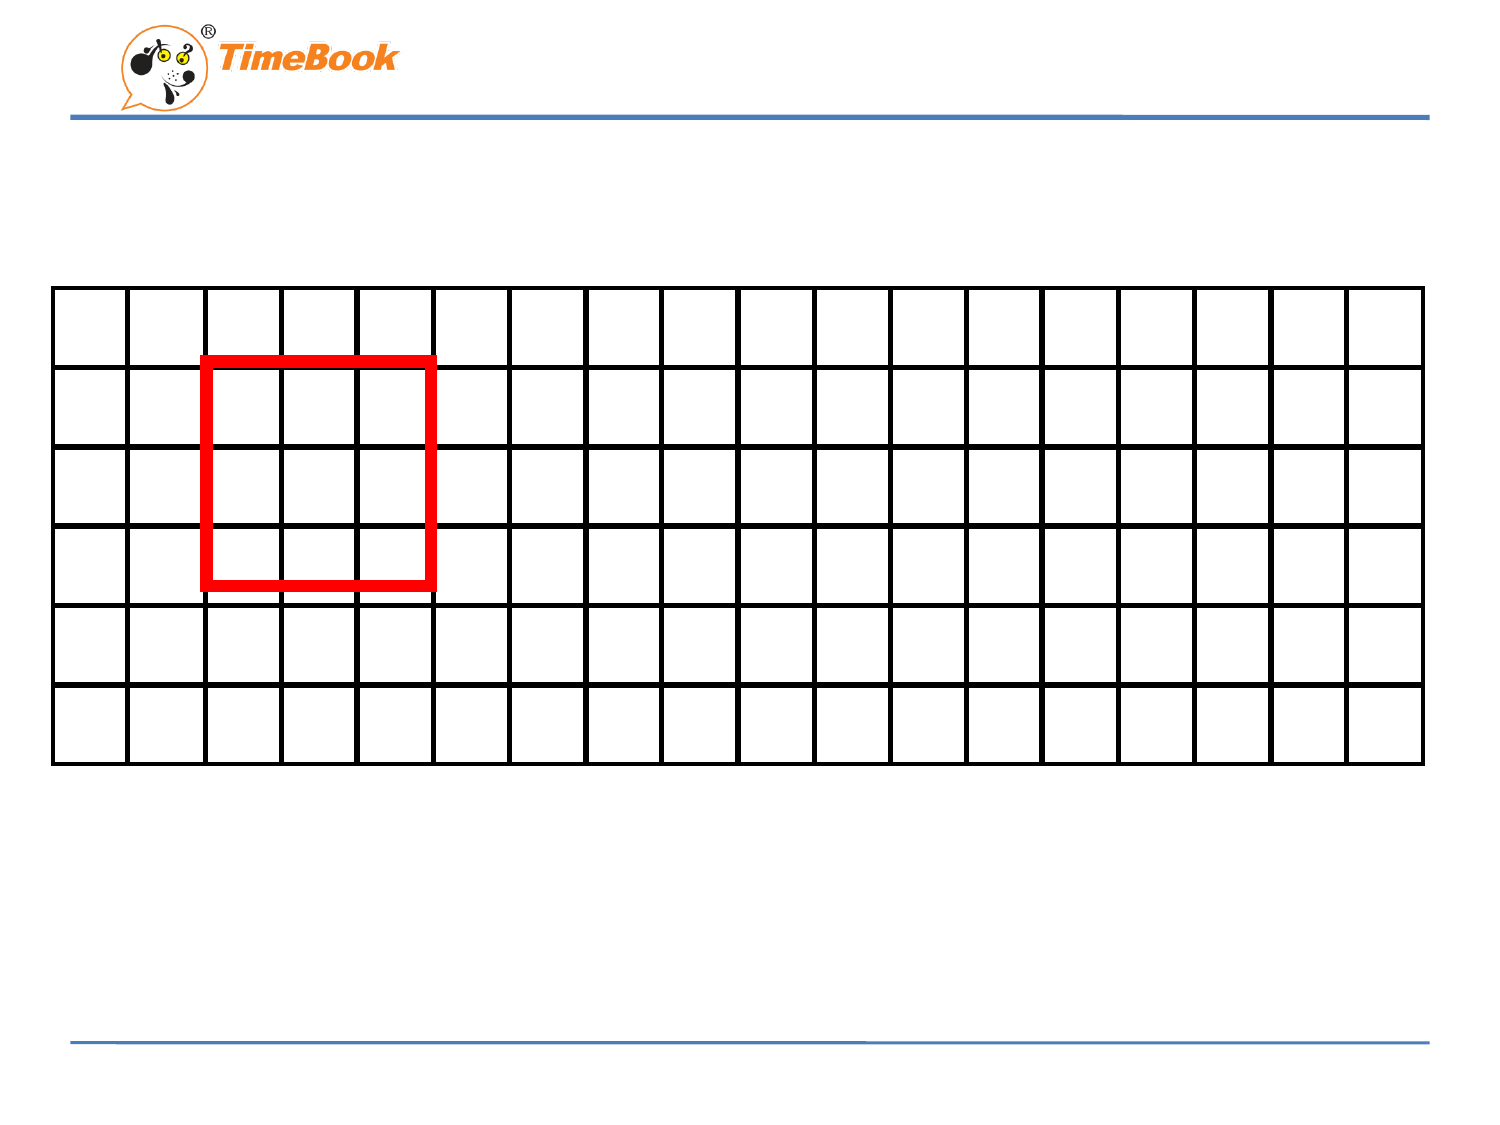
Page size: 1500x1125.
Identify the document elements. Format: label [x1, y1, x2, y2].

table_cell [1274, 450, 1344, 523]
picture [118, 22, 408, 113]
table_header [969, 290, 1039, 365]
table_cell [512, 450, 583, 523]
table_cell [741, 529, 812, 603]
table_cell [589, 529, 659, 603]
table_header [664, 290, 735, 365]
table_header [1349, 290, 1421, 365]
table_cell [893, 370, 964, 444]
table_cell [969, 450, 1039, 523]
table_cell [512, 370, 583, 444]
table_cell [589, 370, 659, 444]
table_cell [130, 370, 203, 444]
table_header [436, 290, 507, 365]
table_cell [1197, 529, 1268, 603]
table_cell [1121, 450, 1192, 523]
table_cell [664, 529, 735, 603]
table_cell [1045, 529, 1116, 603]
table_cell [1045, 450, 1116, 523]
table_cell [436, 529, 507, 603]
table_cell [1274, 370, 1344, 444]
table_cell [817, 370, 888, 444]
table_cell [436, 688, 507, 762]
table_cell [817, 688, 888, 762]
table_cell [436, 370, 507, 444]
table_header [589, 290, 659, 365]
table_cell [741, 608, 812, 682]
table_cell [589, 688, 659, 762]
table_header [1274, 290, 1344, 365]
table_cell [1349, 450, 1421, 523]
table_cell [893, 529, 964, 603]
table_cell [55, 450, 125, 523]
table_cell [55, 688, 125, 762]
table_cell [664, 688, 735, 762]
table_cell [741, 450, 812, 523]
table_header [1045, 290, 1116, 365]
table_header [55, 290, 125, 365]
table_cell [817, 450, 888, 523]
table_cell [284, 608, 354, 682]
table_cell [1349, 608, 1421, 682]
table_cell [55, 529, 125, 603]
table_cell [969, 529, 1039, 603]
table_cell [208, 688, 279, 762]
table_cell [589, 608, 659, 682]
table_header [360, 290, 431, 361]
table_header [512, 290, 583, 365]
table_cell [1197, 608, 1268, 682]
table_cell [969, 608, 1039, 682]
table_cell [130, 688, 203, 762]
table_cell [664, 450, 735, 523]
table_header [741, 290, 812, 365]
table_cell [817, 608, 888, 682]
table_cell [512, 529, 583, 603]
text_box [206, 361, 431, 587]
table_header [1197, 290, 1268, 365]
table_cell [1197, 688, 1268, 762]
table_cell [1274, 529, 1344, 603]
table_cell [55, 608, 125, 682]
table_cell [893, 450, 964, 523]
table_cell [208, 587, 279, 603]
table_cell [284, 587, 354, 603]
table_cell [512, 688, 583, 762]
table_header [130, 290, 203, 365]
table_cell [360, 608, 431, 682]
table_cell [817, 529, 888, 603]
table_header [208, 290, 279, 361]
table_cell [1121, 688, 1192, 762]
table_cell [1197, 370, 1268, 444]
table_cell [1349, 688, 1421, 762]
table_cell [741, 688, 812, 762]
table_cell [1274, 608, 1344, 682]
table_cell [589, 450, 659, 523]
table_header [1121, 290, 1192, 365]
table_cell [1121, 608, 1192, 682]
table_cell [969, 688, 1039, 762]
table_cell [1121, 370, 1192, 444]
table_cell [1349, 370, 1421, 444]
table_cell [1121, 529, 1192, 603]
table_cell [130, 608, 203, 682]
table_cell [360, 688, 431, 762]
table_header [817, 290, 888, 365]
table_cell [1274, 688, 1344, 762]
table_cell [893, 688, 964, 762]
table_cell [360, 587, 431, 603]
table_cell [436, 450, 507, 523]
table_cell [512, 608, 583, 682]
table_header [284, 290, 354, 361]
table_cell [130, 450, 203, 523]
table_cell [1045, 688, 1116, 762]
table_cell [284, 688, 354, 762]
table_cell [1197, 450, 1268, 523]
table_cell [1349, 529, 1421, 603]
table_cell [741, 370, 812, 444]
table_cell [55, 370, 125, 444]
table_cell [664, 370, 735, 444]
table_cell [969, 370, 1039, 444]
table_cell [436, 608, 507, 682]
table_cell [893, 608, 964, 682]
table_cell [664, 608, 735, 682]
table_cell [208, 608, 279, 682]
table_cell [1045, 370, 1116, 444]
table_cell [1045, 608, 1116, 682]
table_cell [130, 529, 203, 603]
table_header [893, 290, 964, 365]
